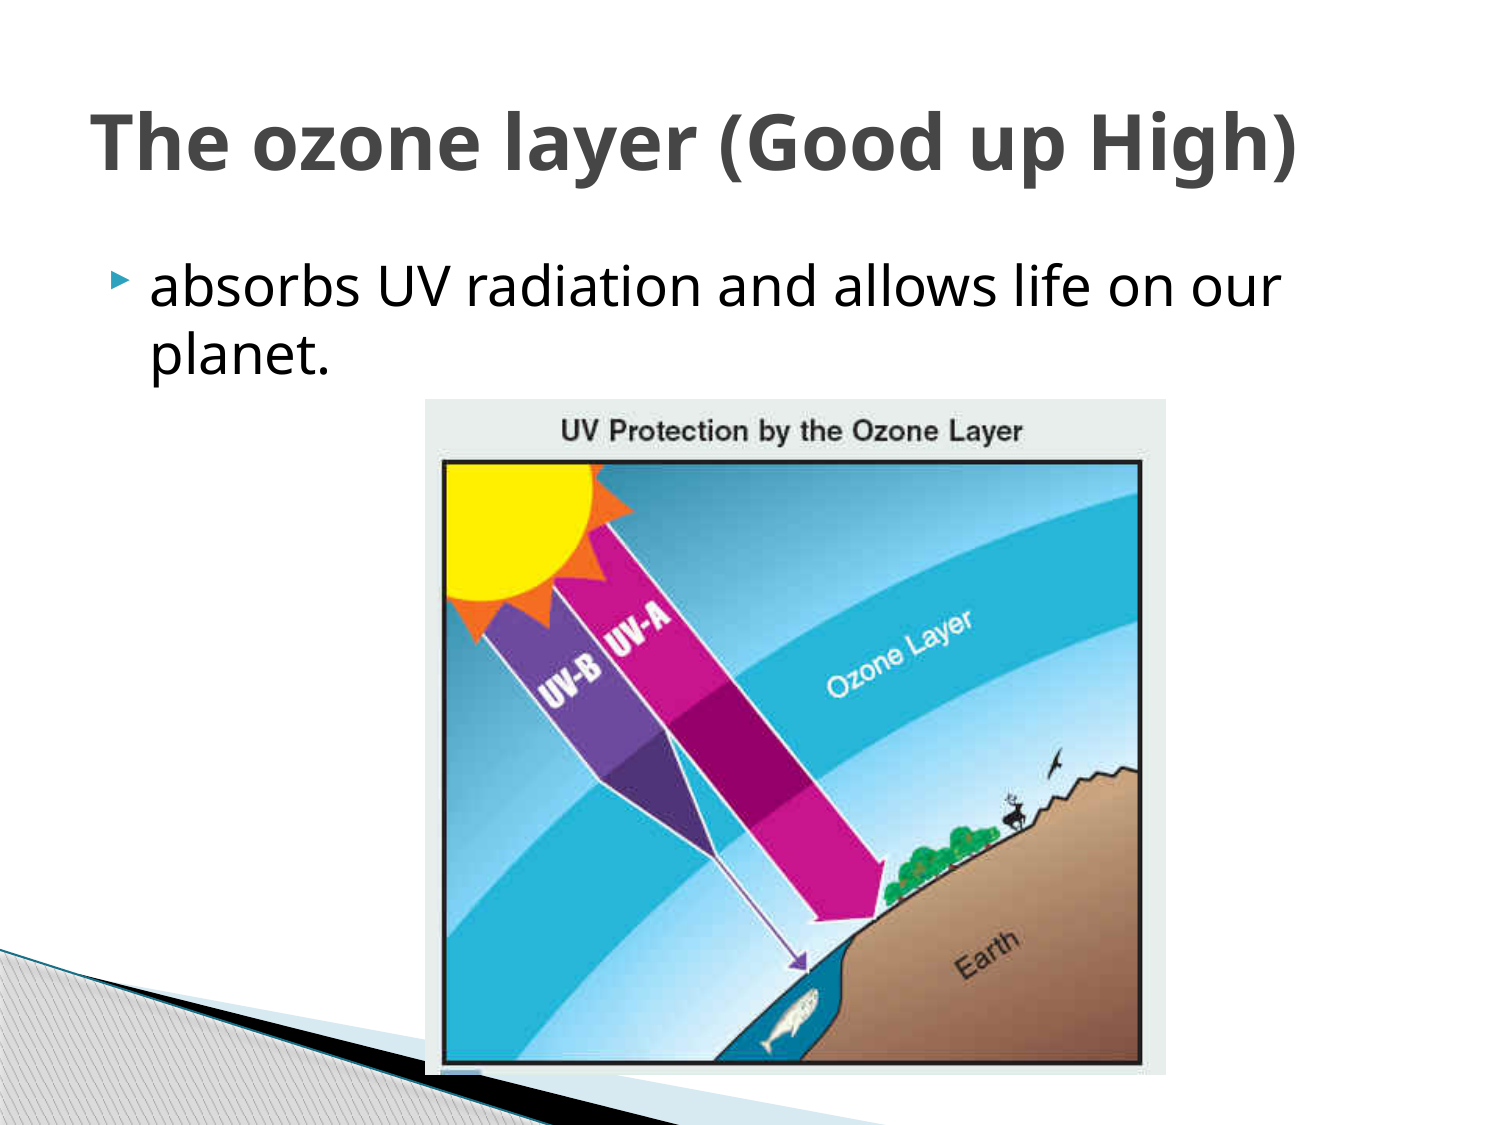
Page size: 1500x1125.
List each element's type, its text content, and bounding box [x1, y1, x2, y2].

picture [424, 399, 1166, 1076]
list absorbs UV radiation and allows life on our planet. [74, 242, 1426, 986]
title The ozone layer (Good up High) [75, 45, 1425, 233]
